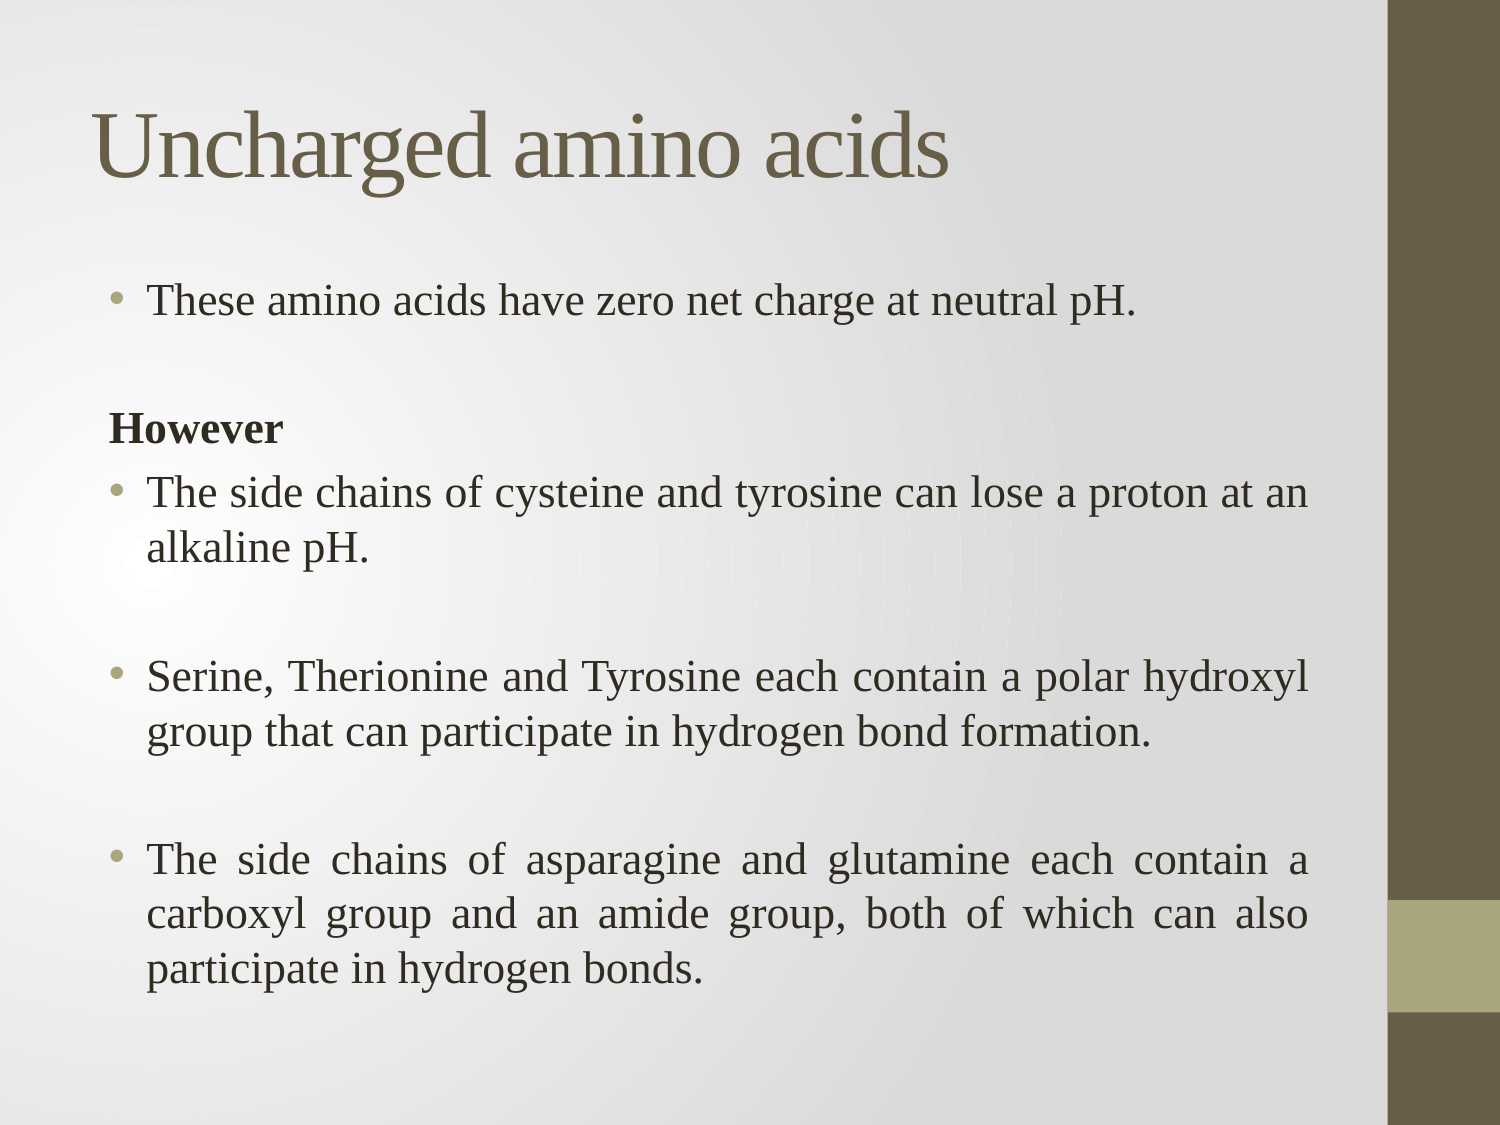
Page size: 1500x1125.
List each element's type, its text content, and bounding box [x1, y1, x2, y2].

title Uncharged amino acids [75, 45, 1325, 233]
list These amino acids have zero net charge at neutral pH. However The side chains of cysteine and tyrosine can lose a proton at an alkaline pH. Serine, Therionine and Tyrosine each contain a polar hydroxyl group that can participate in hydrogen bond formation. The side chains of asparagine and glutamine each contain a carboxyl group and an amide group, both of which can also participate in hydrogen bonds. [75, 262, 1325, 1050]
